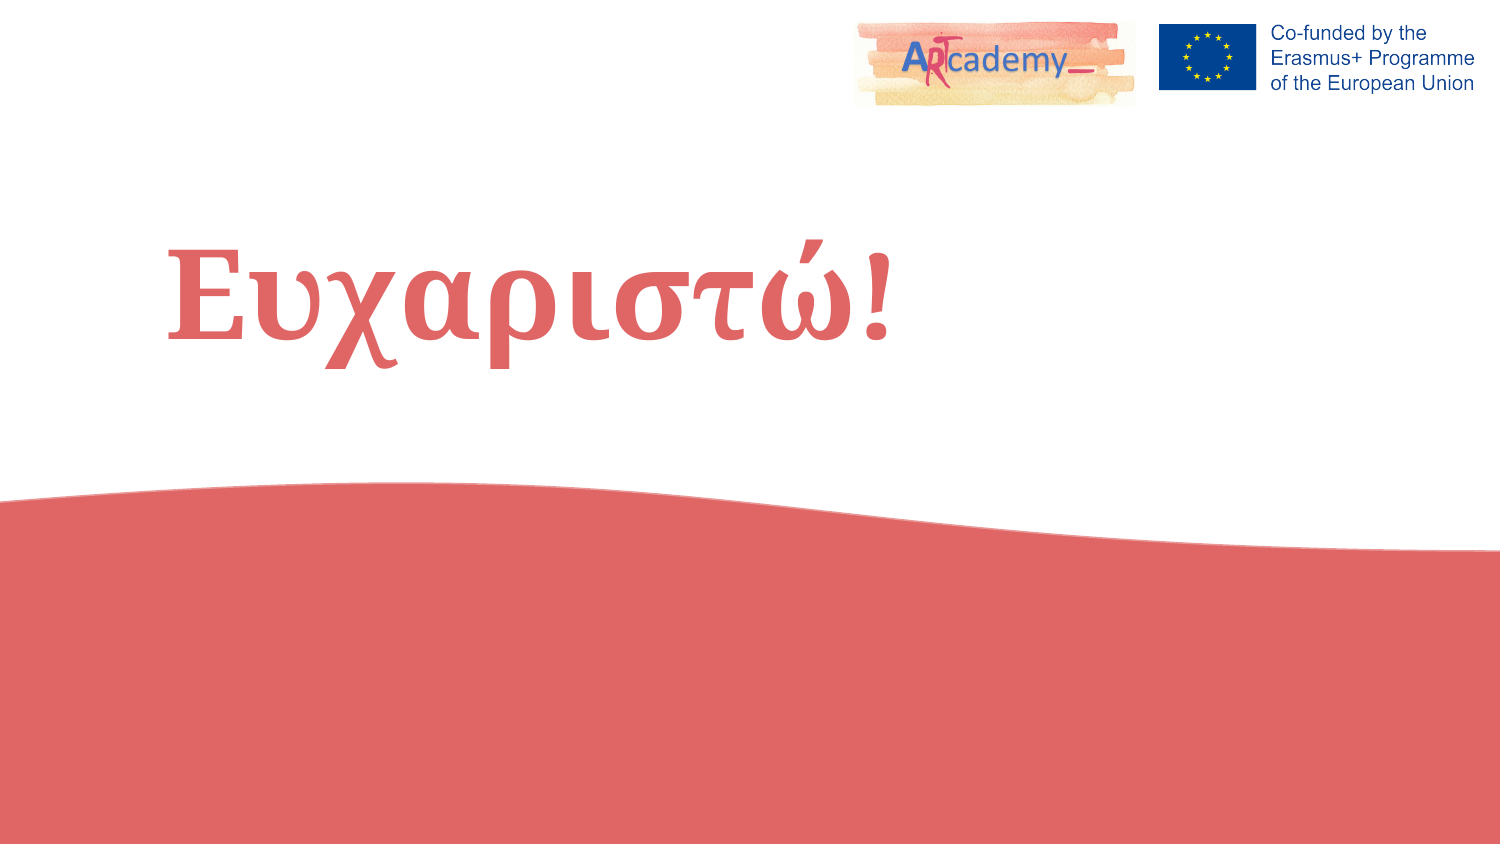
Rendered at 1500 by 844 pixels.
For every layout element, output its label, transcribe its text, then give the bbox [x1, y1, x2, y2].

title Ευχαριστώ! [150, 200, 1322, 275]
picture [854, 2, 1137, 138]
picture [1158, 24, 1474, 94]
text_box [0, 483, 1500, 844]
